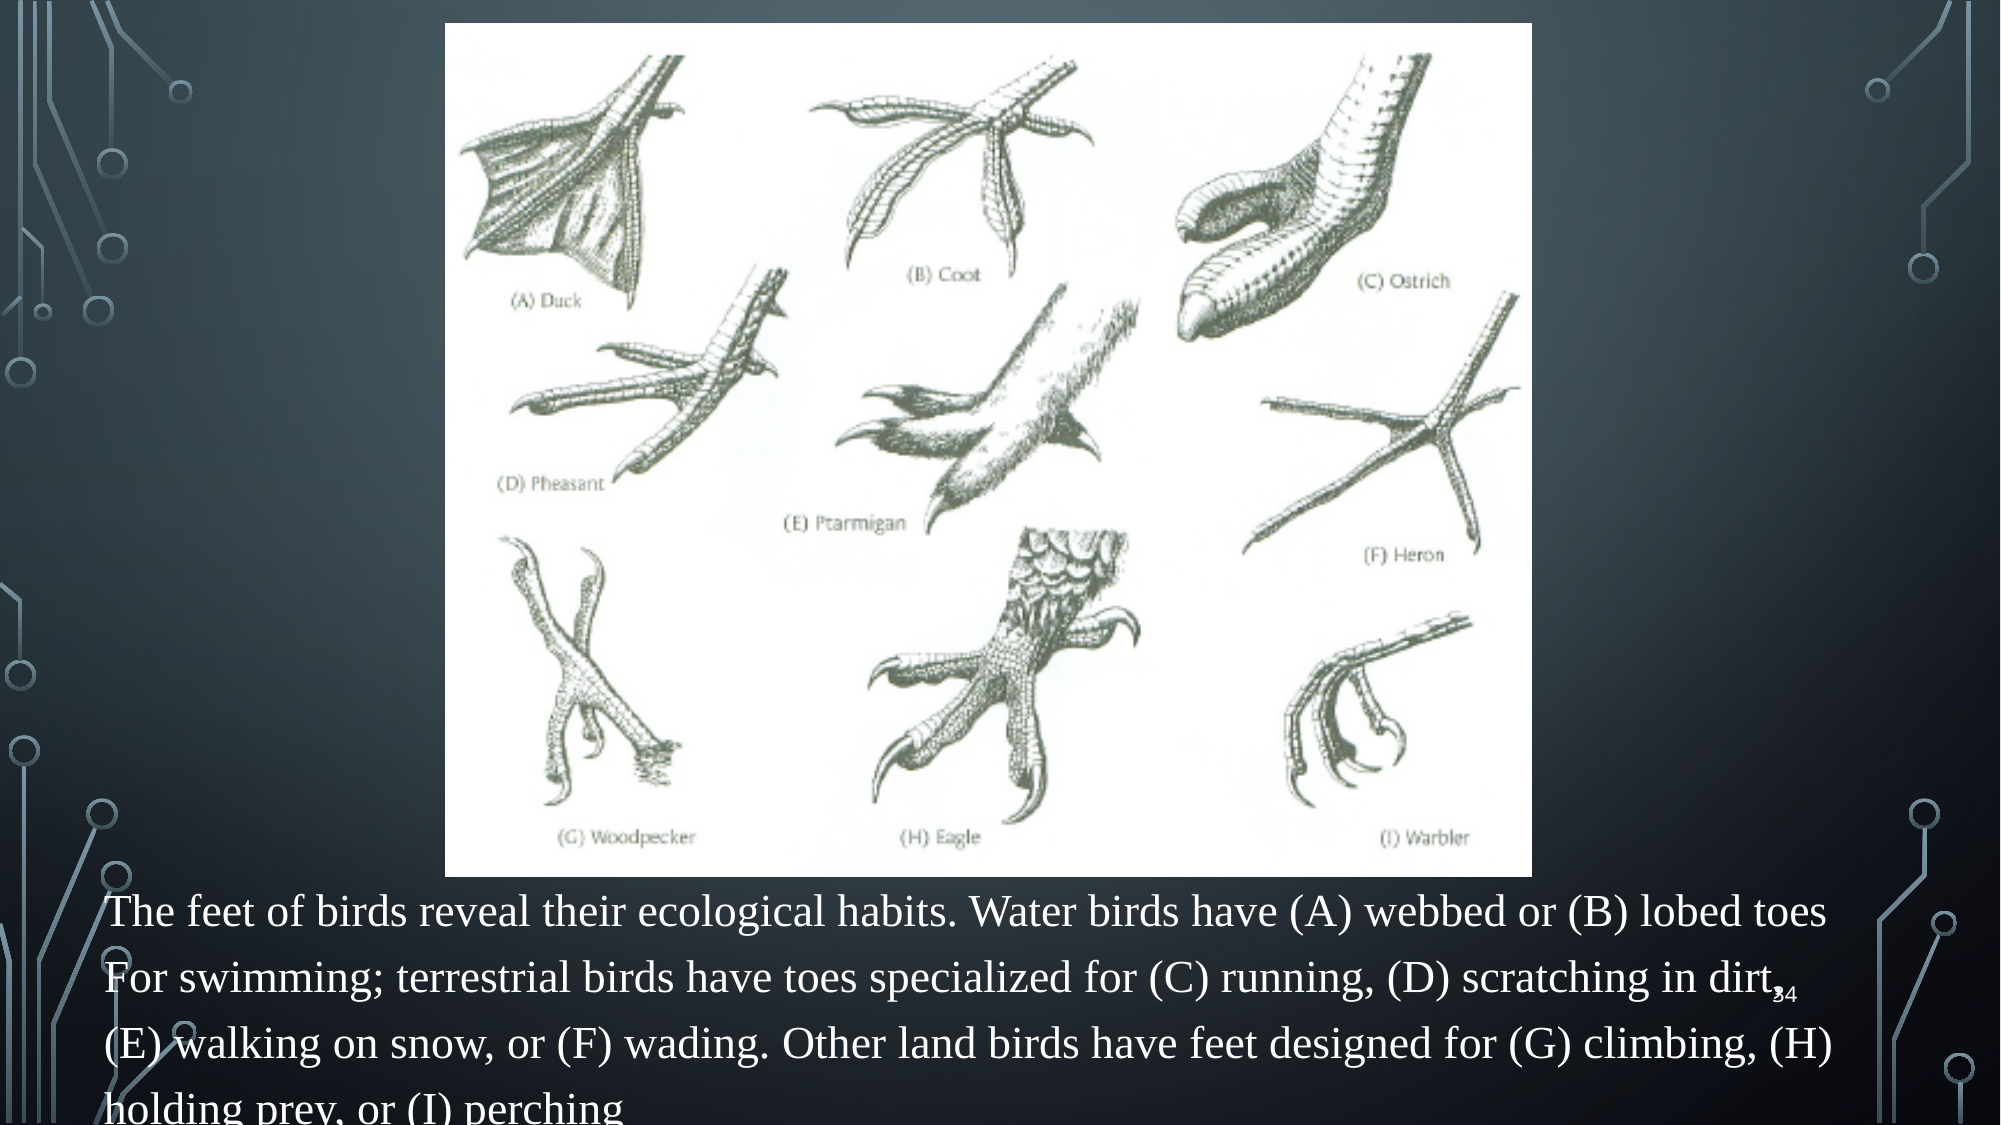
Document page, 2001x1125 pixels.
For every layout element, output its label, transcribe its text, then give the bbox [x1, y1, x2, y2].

picture [445, 23, 1532, 877]
slide_number 34 [1685, 965, 1813, 1025]
list The feet of birds reveal their ecological habits. Water birds have (A) webbed or (B) lobed toes For swimming; terrestrial birds have toes specialized for (C) running, (D) scratching in dirt, (E) walking on snow, or (F) wading. Other land birds have feet designed for (G) climbing, (H) holding prey, or (I) perching [88, 861, 1852, 1046]
